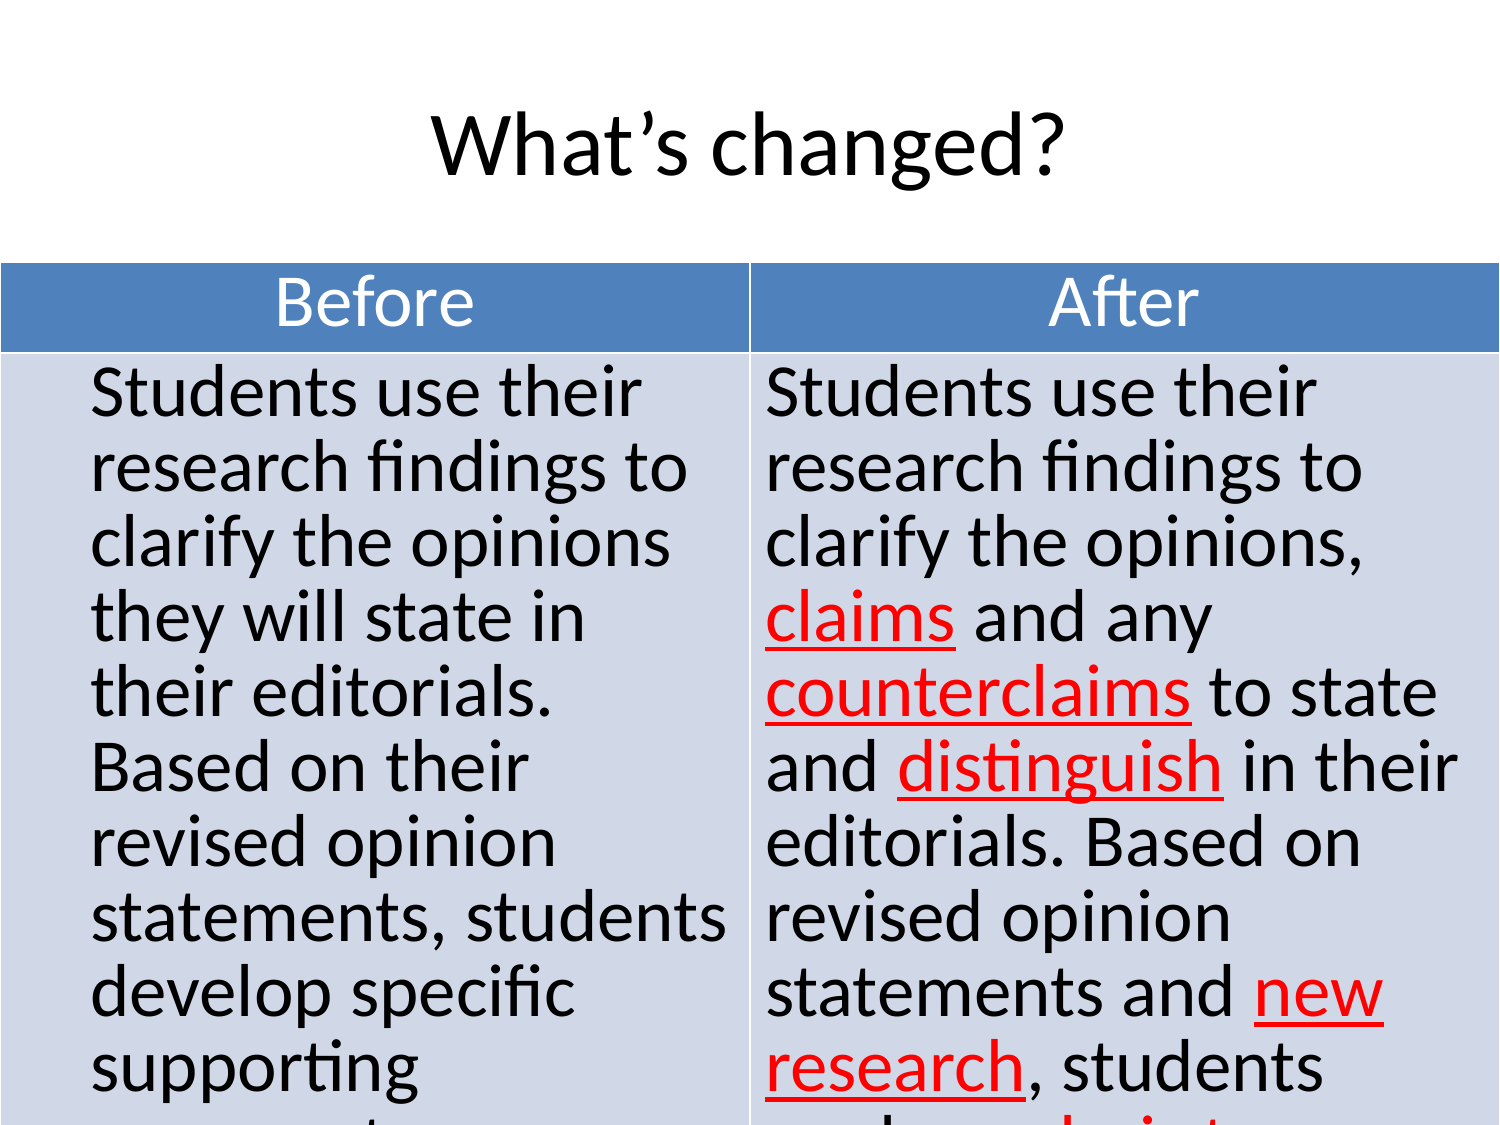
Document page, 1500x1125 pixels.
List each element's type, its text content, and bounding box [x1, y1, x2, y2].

table_cell Students use their research findings to clarify the opinions they will state in their editorials. Based on their revised opinion statements, students develop specific supporting arguments. [1, 354, 749, 1125]
table_header Before [1, 263, 749, 352]
title What’s changed? [75, 45, 1425, 233]
table_header After [751, 263, 1499, 352]
table_cell Students use their research findings to clarify the opinions, claims and any counterclaims to state and distinguish in their editorials. Based on revised opinion statements and new research, students apply analysis to establish significance of a claim or counterclaim while developing specific supporting arguments using evidence from primary and secondary sources. [751, 354, 1499, 1125]
